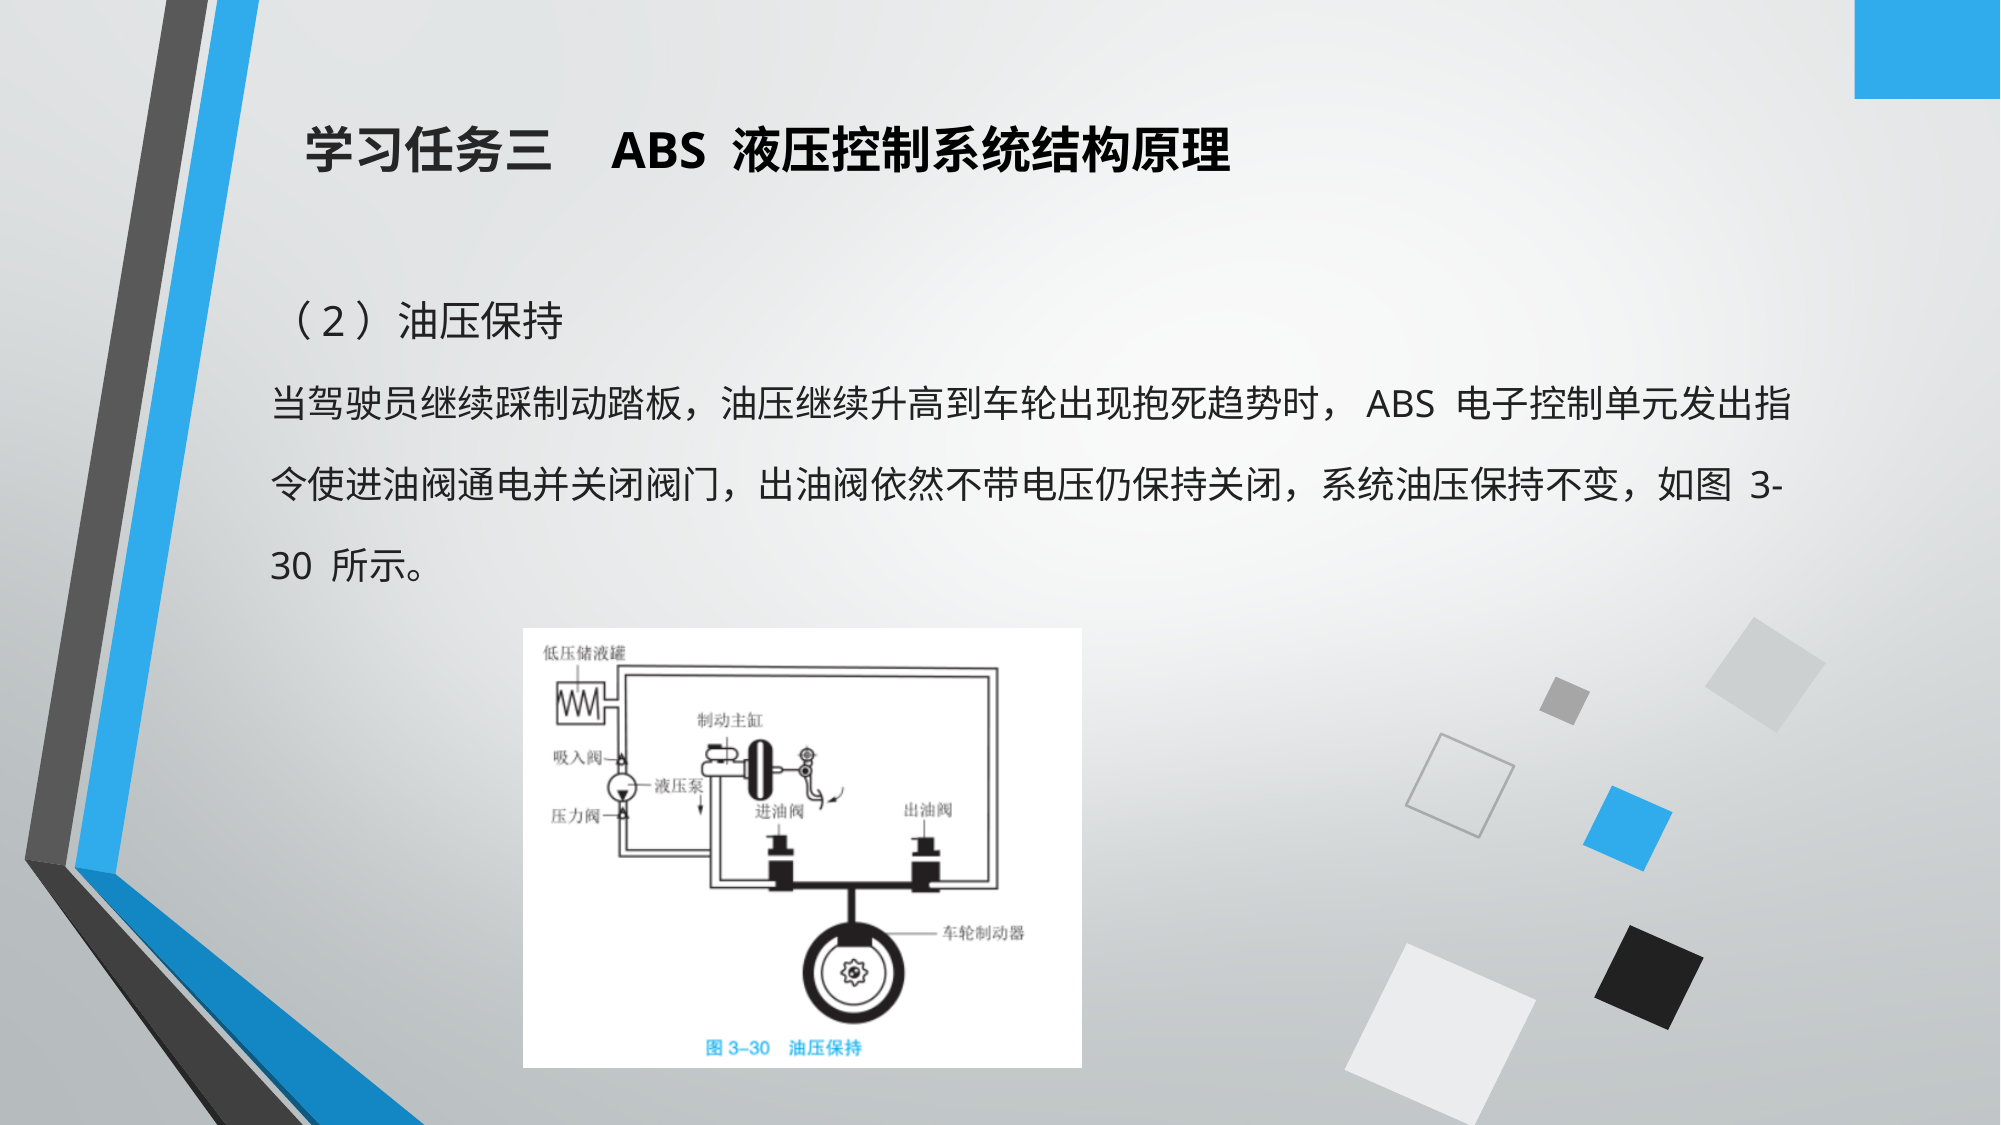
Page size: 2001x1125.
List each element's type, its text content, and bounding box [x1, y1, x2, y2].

text_box [1853, 0, 2000, 98]
text_box 学习任务三 ABS 液压控制系统结构原理 [289, 98, 2000, 230]
picture [523, 628, 1082, 1068]
text_box （2）油压保持 当驾驶员继续踩制动踏板，油压继续升高到车轮出现抱死趋势时，ABS 电子控制单元发出指令使进油阀通电并关闭阀门，出油阀依然不带电压仍保持关闭，系统油压保持不变，如图 3-30 所示。 [255, 246, 1841, 922]
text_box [1391, 538, 1772, 1125]
